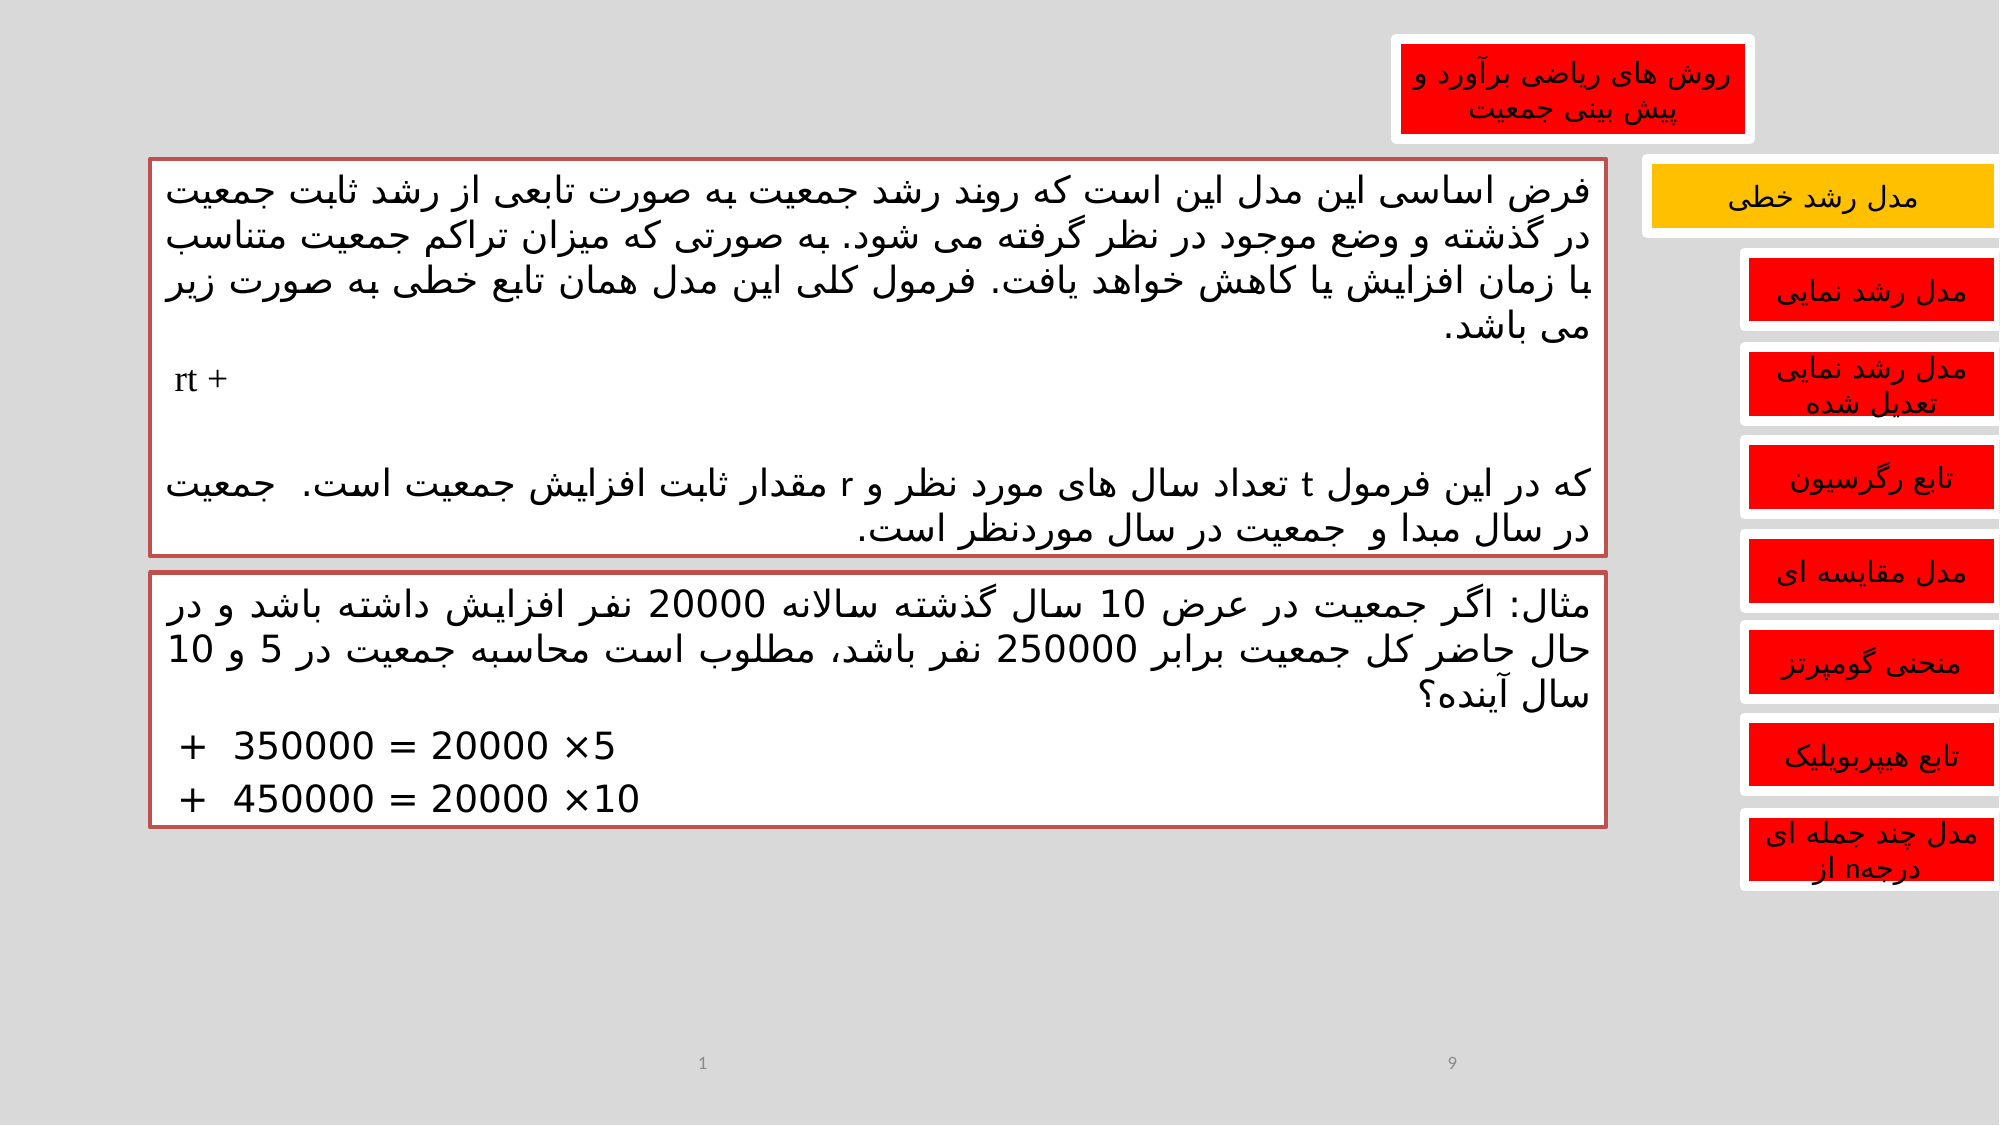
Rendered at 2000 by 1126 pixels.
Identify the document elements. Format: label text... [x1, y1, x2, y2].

text_box تابع هیپربویلیک [1742, 715, 2000, 793]
text_box مدل چند جمله ای از nدرجه [1742, 811, 2000, 888]
text_box مدل رشد خطی [1645, 157, 2000, 235]
text_box مدل رشد نمایی تعدیل شده [1742, 345, 2000, 423]
text_box روش های ریاضی برآورد و پیش بینی جمعیت [1394, 37, 1752, 141]
text_box مدل رشد نمایی [1742, 250, 2000, 328]
footer 1 [683, 1042, 1317, 1103]
slide_number 9 [1432, 1042, 1900, 1103]
text_box مدل مقایسه ای [1742, 532, 2000, 610]
text_box منحنی گومپرتز [1742, 623, 2000, 701]
text_box تابع رگرسیون [1742, 438, 2000, 516]
